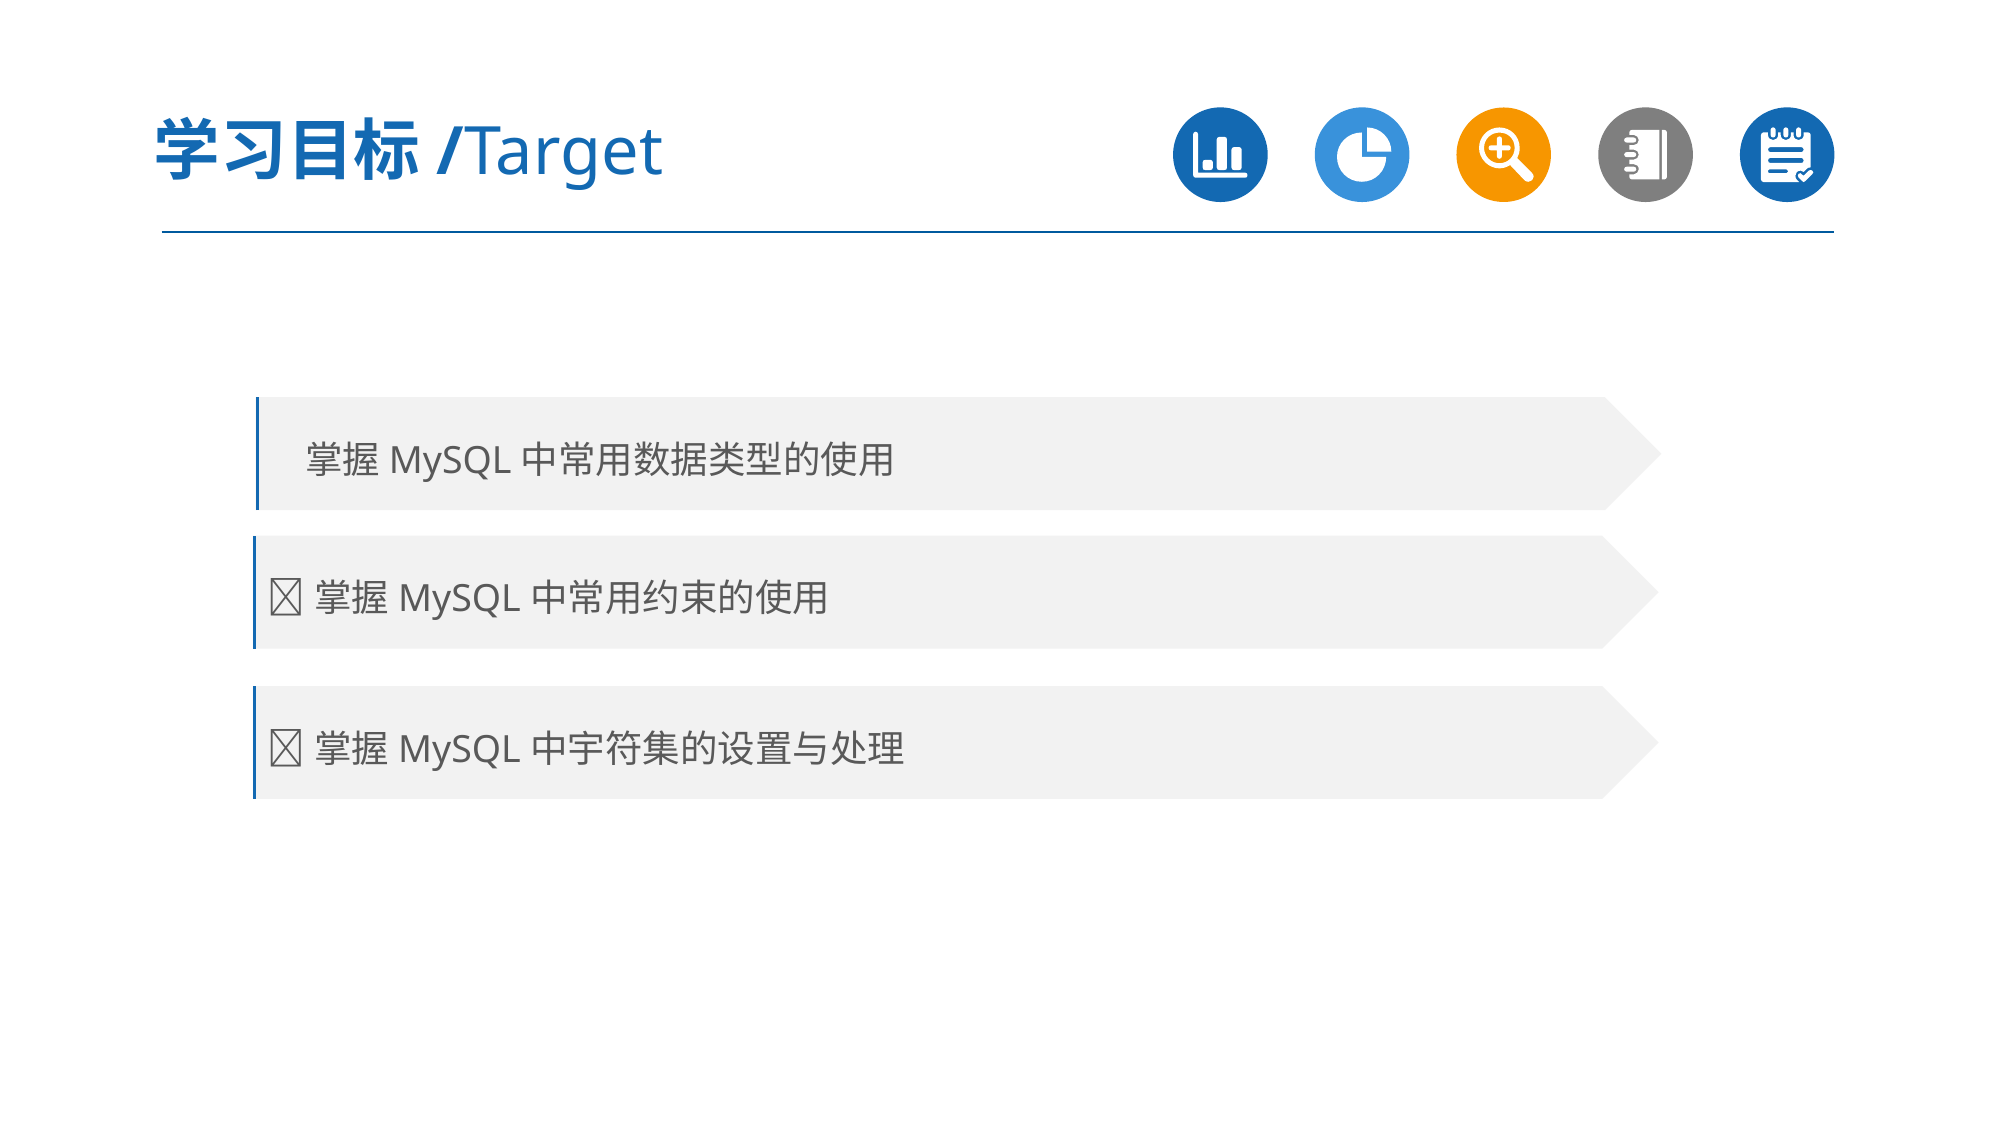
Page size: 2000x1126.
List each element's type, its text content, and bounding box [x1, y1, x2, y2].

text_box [252, 685, 1659, 800]
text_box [252, 535, 1659, 649]
text_box 学习目标/Target [133, 93, 918, 203]
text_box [255, 396, 1662, 511]
